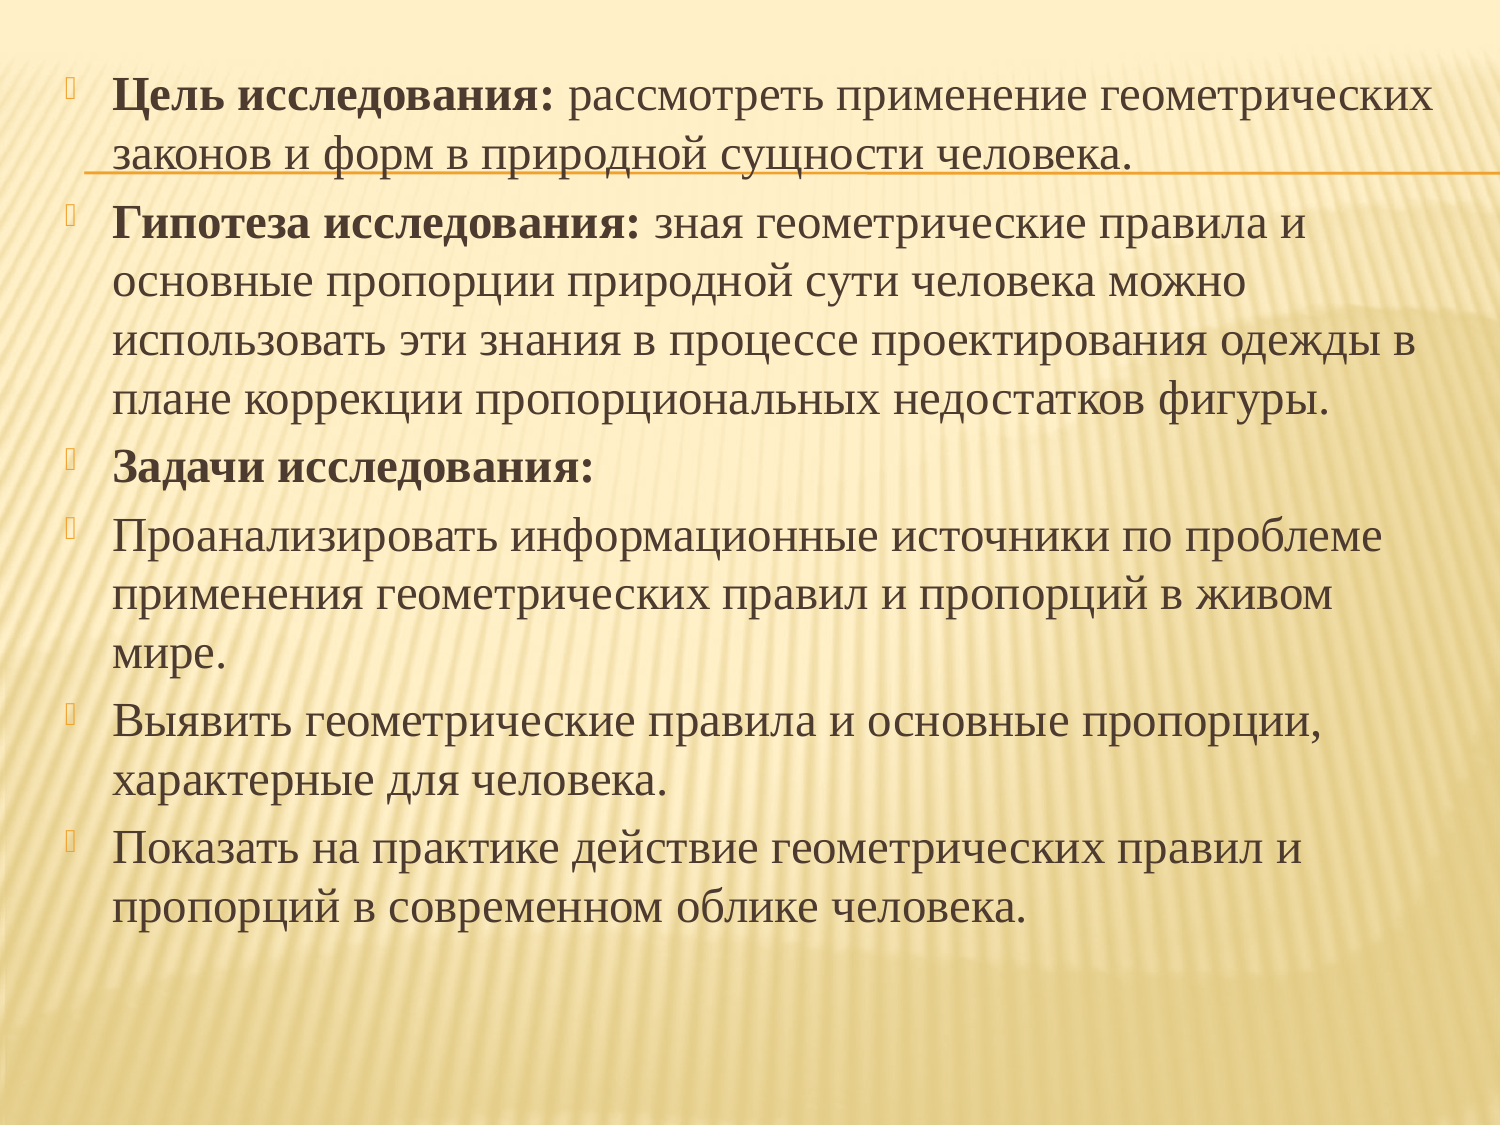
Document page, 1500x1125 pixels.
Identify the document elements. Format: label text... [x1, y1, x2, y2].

list Цель исследования: рассмотреть применение геометрических законов и форм в природной сущности человека. Гипотеза исследования: зная геометрические правила и основные пропорции природной сути человека можно использовать эти знания в процессе проектирования одежды в плане коррекции пропорциональных недостатков фигуры. Задачи исследования: Проанализировать информационные источники по проблеме применения геометрических правил и пропорций в живом мире. Выявить геометрические правила и основные пропорции, характерные для человека. Показать на практике действие геометрических правил и пропорций в современном облике человека. [50, 54, 1475, 1125]
